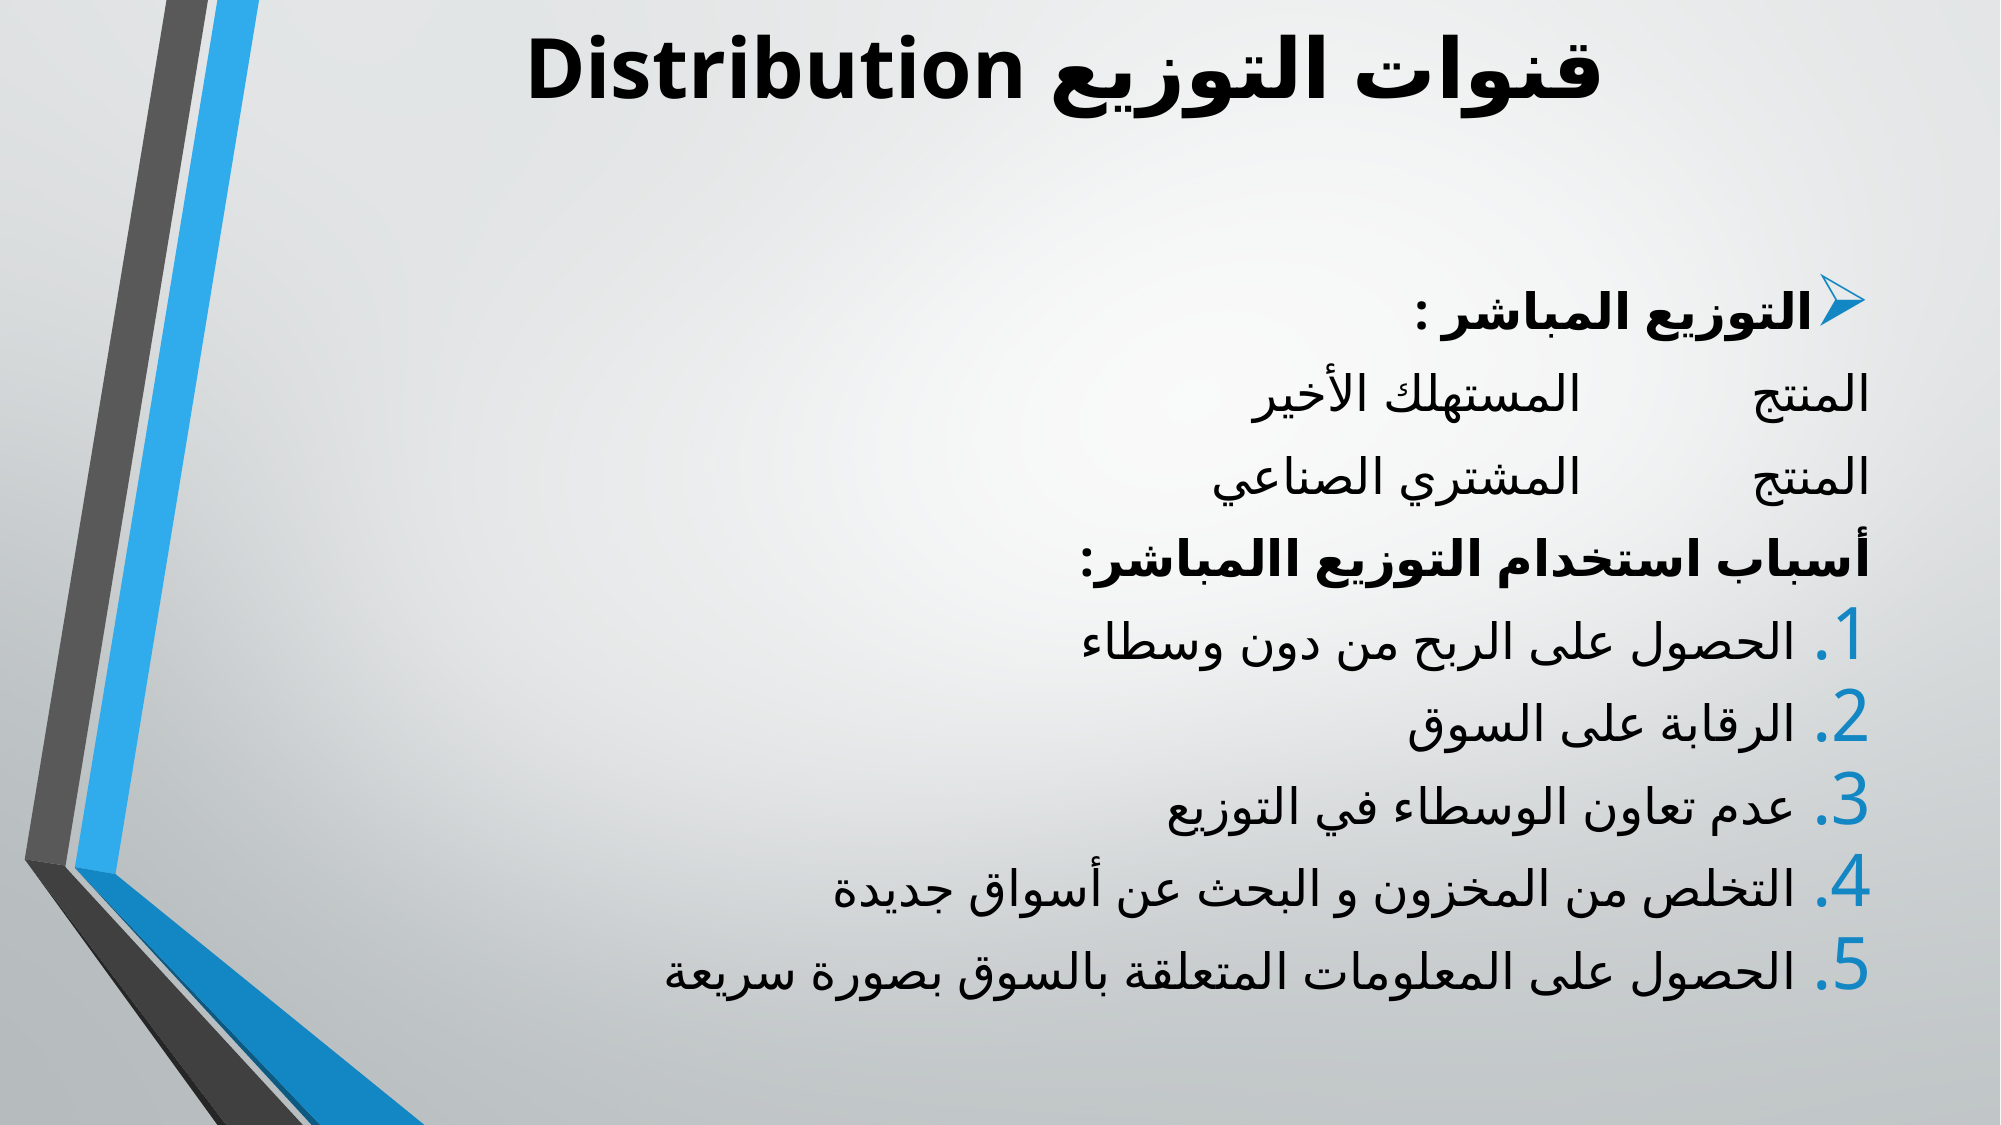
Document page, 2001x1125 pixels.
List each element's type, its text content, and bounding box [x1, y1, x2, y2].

list التوزيع المباشر : المنتج المستهلك الأخير المنتج المشتري الصناعي أسباب استخدام التوزيع االمباشر: الحصول على الربح من دون وسطاء الرقابة على السوق عدم تعاون الوسطاء في التوزيع التخلص من المخزون و البحث عن أسواق جديدة الحصول على المعلومات المتعلقة بالسوق بصورة سريعة [243, 271, 1887, 1125]
title قنوات التوزيع Distribution [243, 0, 1887, 130]
